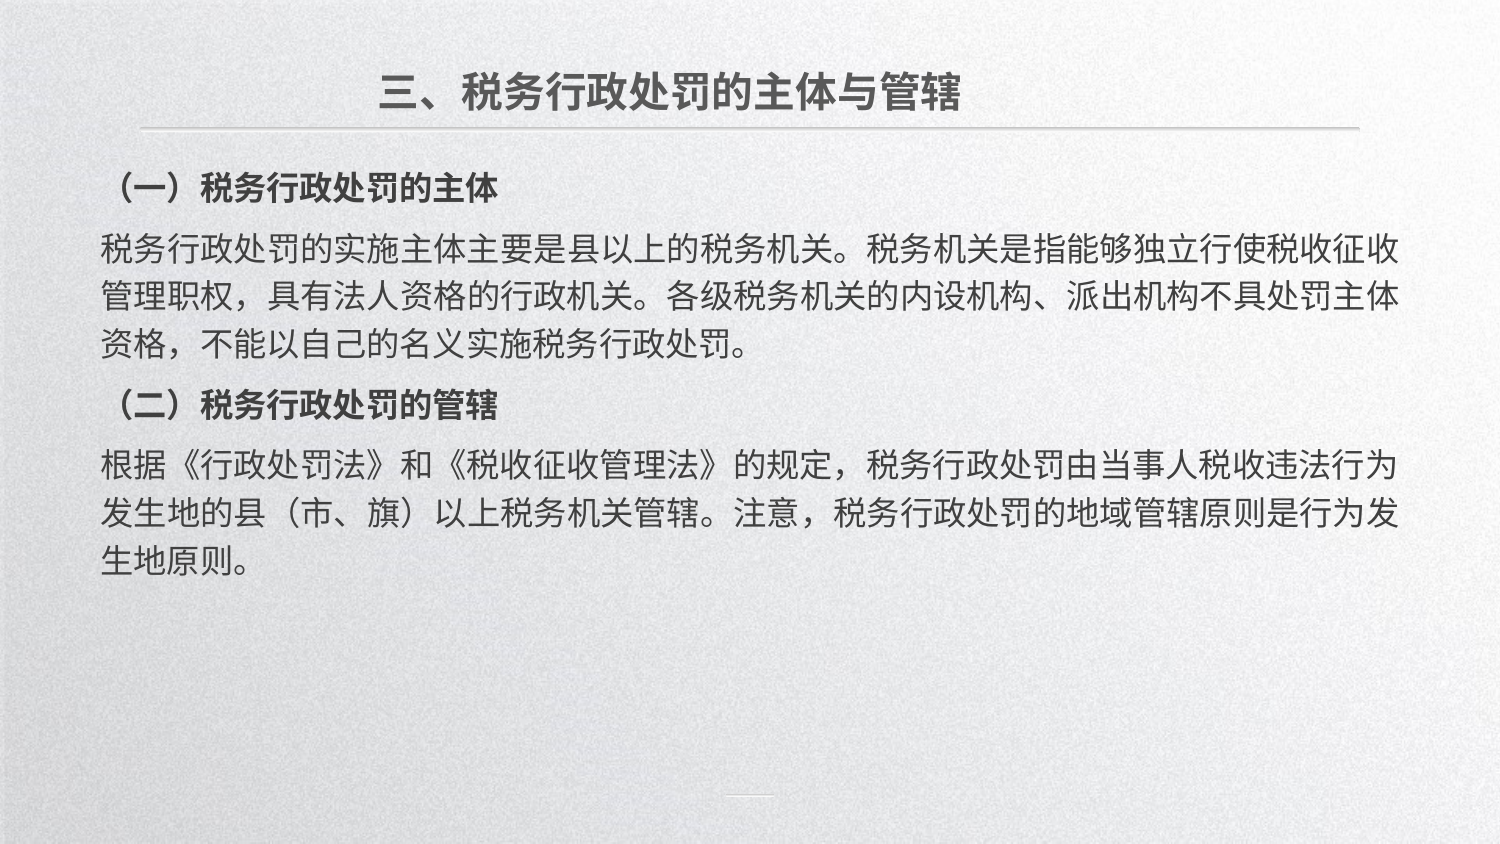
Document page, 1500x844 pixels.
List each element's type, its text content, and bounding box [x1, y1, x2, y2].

text_box 三、税务行政处罚的主体与管辖 [319, 60, 1021, 122]
text_box （一）税务行政处罚的主体 税务行政处罚的实施主体主要是县以上的税务机关。税务机关是指能够独立行使税收征收管理职权，具有法人资格的行政机关。各级税务机关的内设机构、派出机构不具处罚主体资格，不能以自己的名义实施税务行政处罚。 （二）税务行政处罚的管辖 根据《行政处罚法》和《税收征收管理法》的规定，税务行政处罚由当事人税收违法行为发生地的县（市、旗）以上税务机关管辖。注意，税务行政处罚的地域管辖原则是行为发生地原则。 [100, 159, 1400, 641]
picture [0, 0, 1500, 844]
